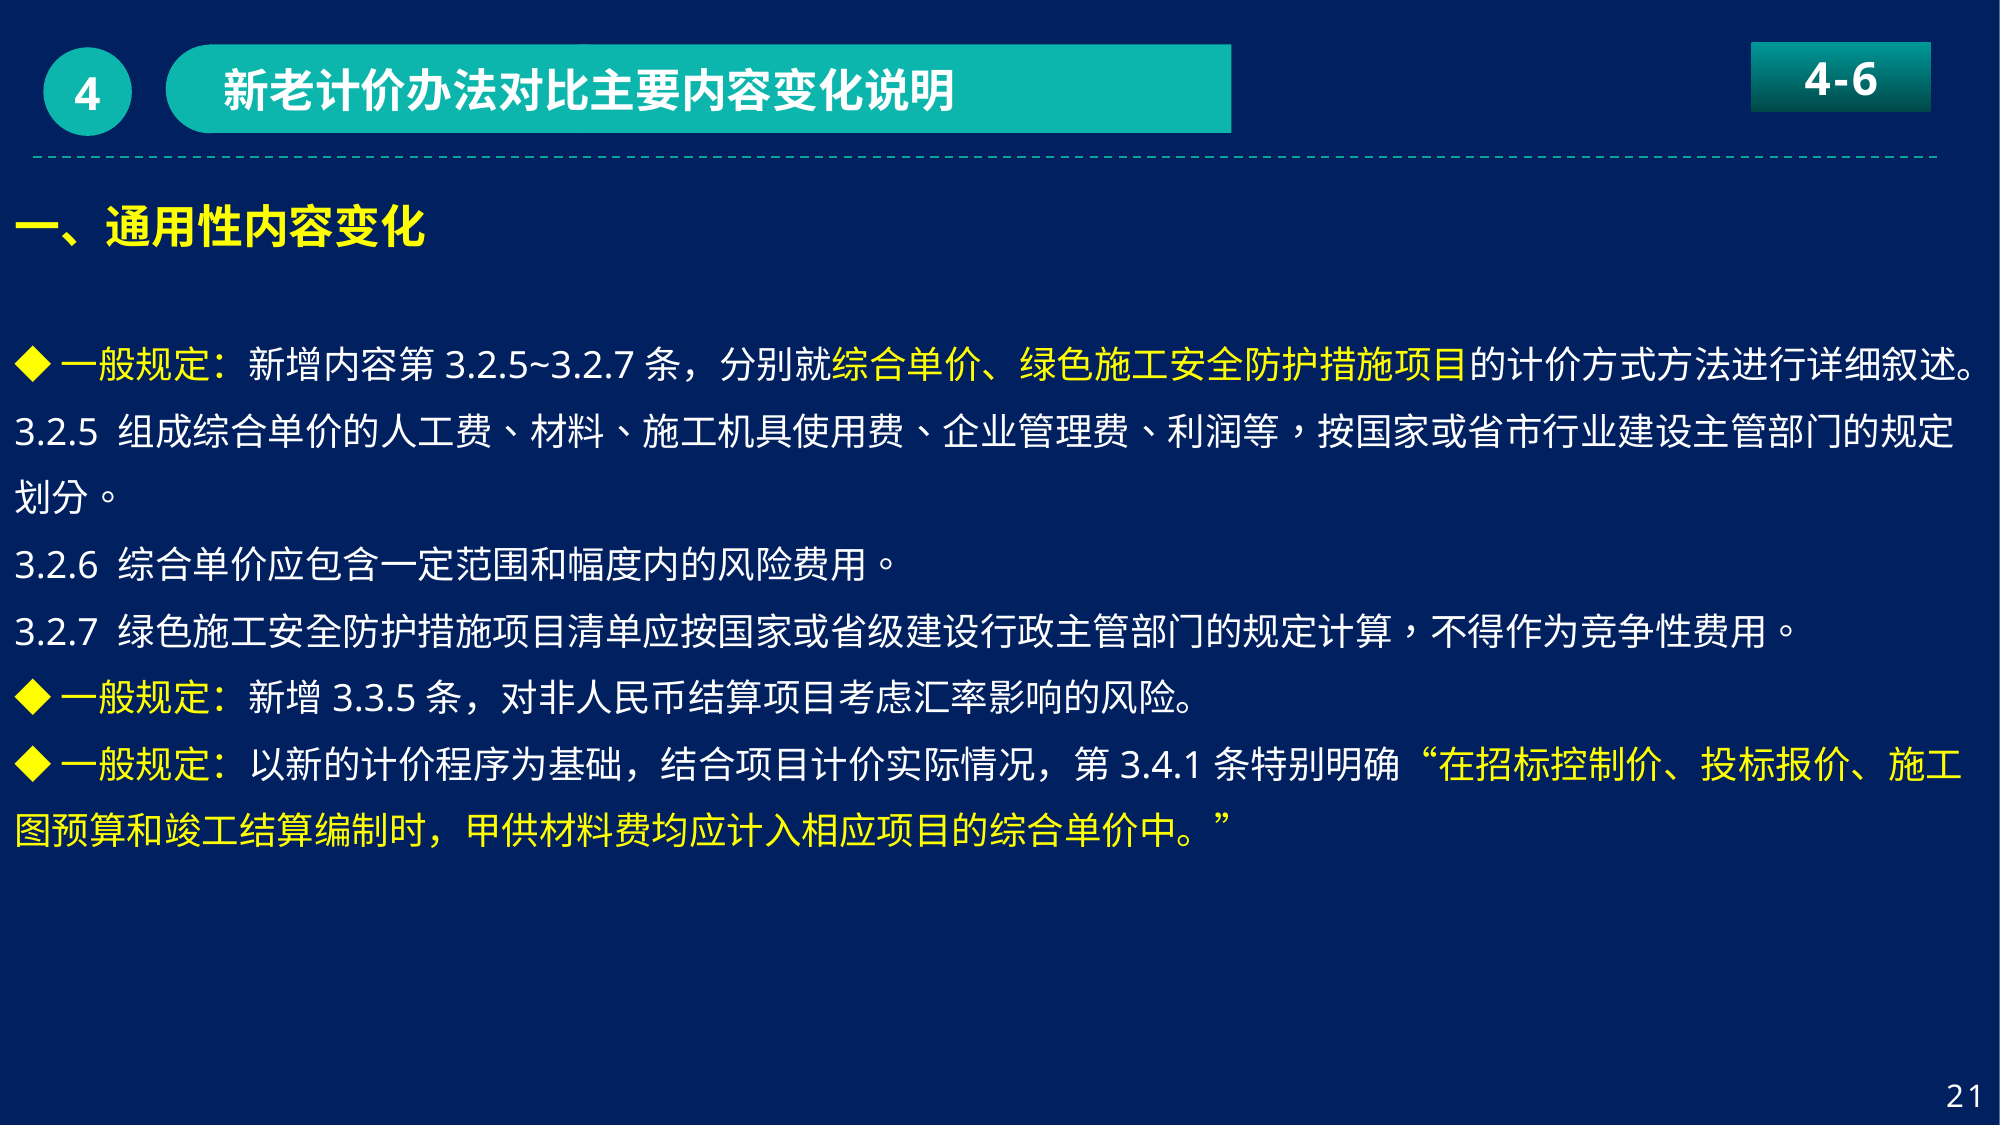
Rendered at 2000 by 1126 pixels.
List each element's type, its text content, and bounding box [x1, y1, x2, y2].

text_box 一、通用性内容变化 ◆一般规定：新增内容第3.2.5~3.2.7条，分别就综合单价、绿色施工安全防护措施项目的计价方式方法进行详细叙述。 3.2.5 组成综合单价的人工费、材料、施工机具使用费、企业管理费、利润等，按国家或省市行业建设主管部门的规定划分。 3.2.6 综合单价应包含一定范围和幅度内的风险费用。 3.2.7 绿色施工安全防护措施项目清单应按国家或省级建设行政主管部门的规定计算，不得作为竞争性费用。 ◆一般规定：新增3.3.5条，对非人民币结算项目考虑汇率影响的风险。 ◆一般规定：以新的计价程序为基础，结合项目计价实际情况，第3.4.1条特别明确“在招标控制价、投标报价、施工图预算和竣工结算编制时，甲供材料费均应计入相应项目的综合单价中。” [0, 179, 2000, 860]
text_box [33, 44, 1943, 158]
text_box 21 [1905, 1065, 2000, 1126]
